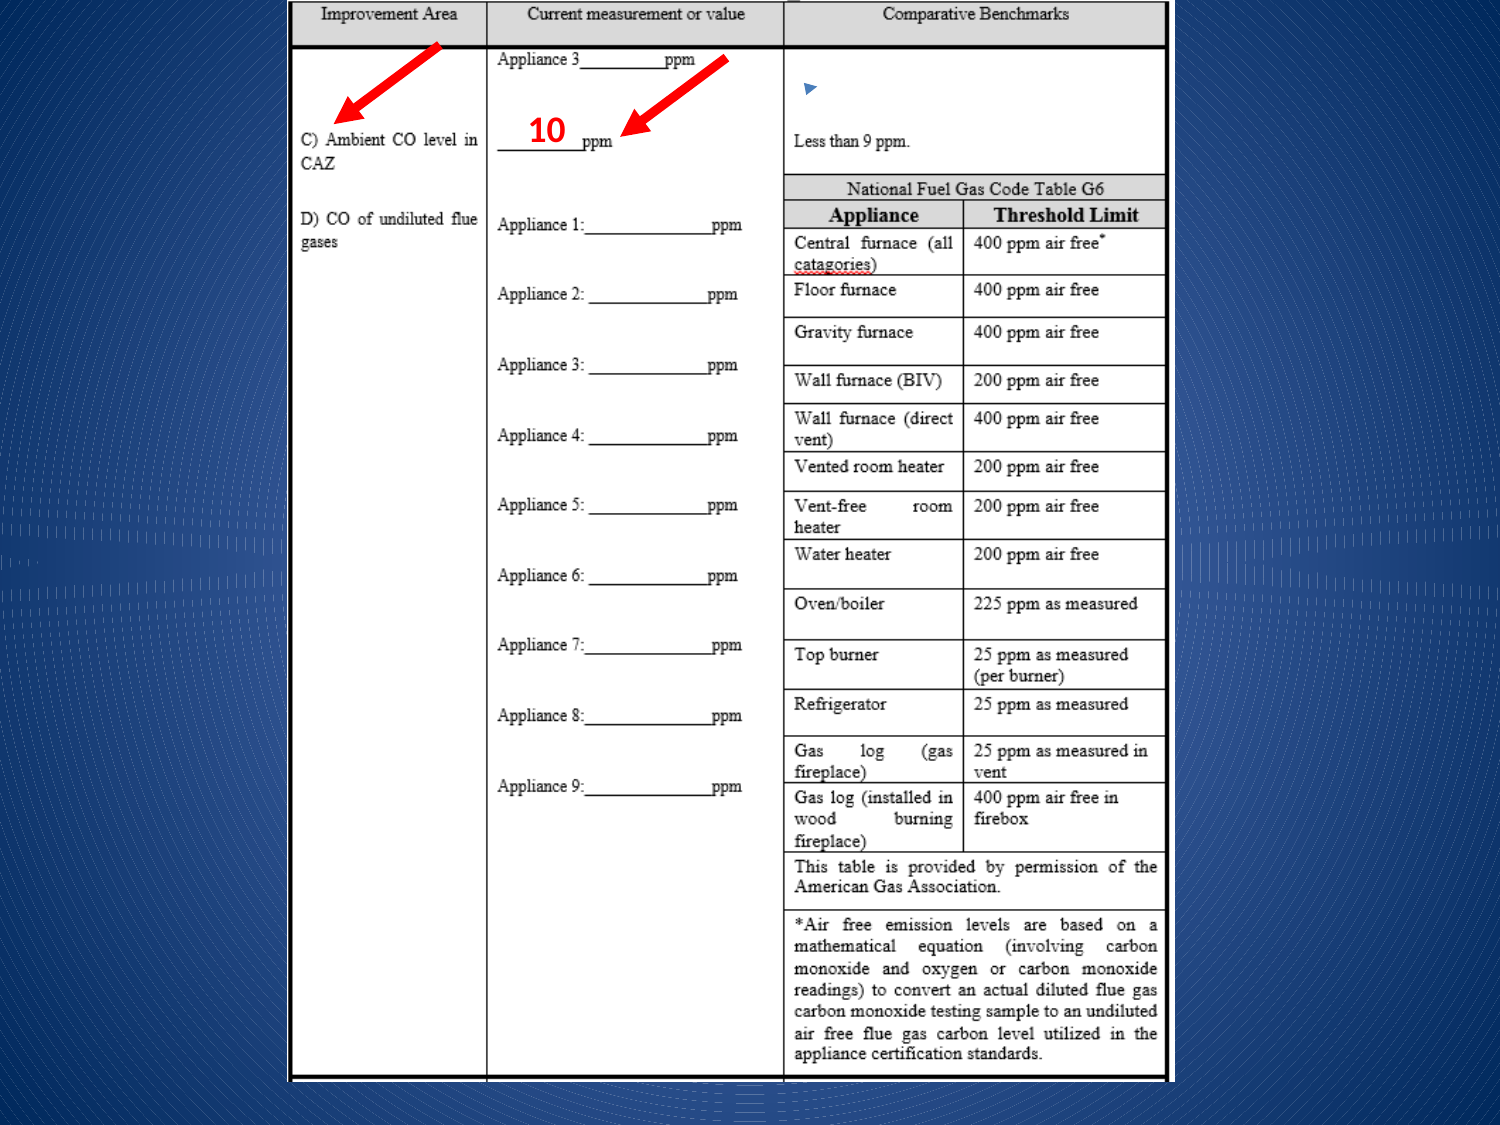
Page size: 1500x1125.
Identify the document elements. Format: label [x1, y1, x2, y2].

text_box [333, 44, 441, 125]
list [287, 0, 1176, 1083]
text_box [619, 57, 727, 138]
